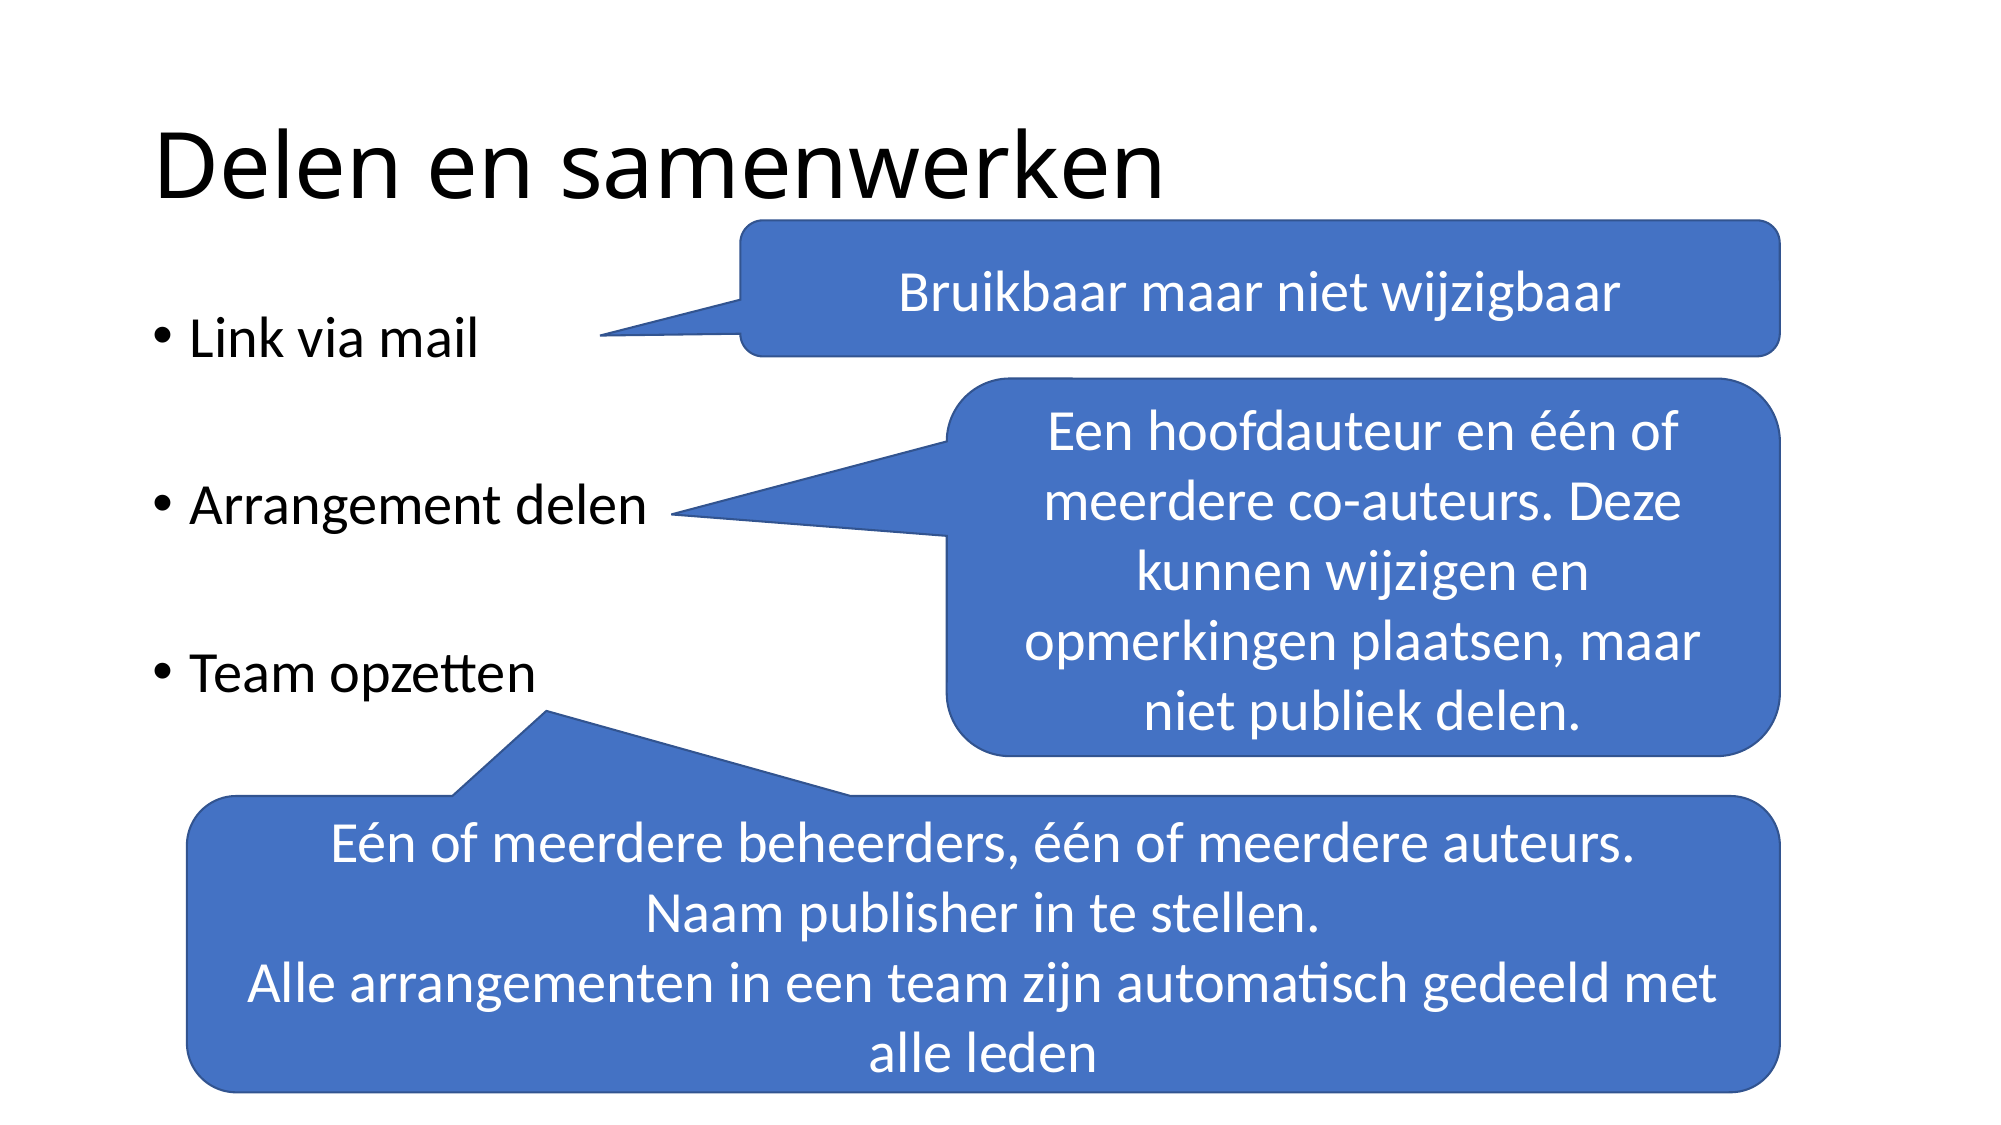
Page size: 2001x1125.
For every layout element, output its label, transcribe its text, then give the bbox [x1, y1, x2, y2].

text_box Een hoofdauteur en één of meerdere co-auteurs. Deze kunnen wijzigen en opmerkingen plaatsen, maar niet publiek delen. [671, 377, 1781, 758]
title Delen en samenwerken [137, 59, 1863, 278]
text_box Bruikbaar maar niet wijzigbaar [599, 219, 1781, 358]
list Link via mail Arrangement delen Team opzetten [137, 299, 1863, 1014]
text_box Eén of meerdere beheerders, één of meerdere auteurs. Naam publisher in te stellen. Alle arrangementen in een team zijn automatisch gedeeld met alle leden [185, 709, 1781, 1094]
